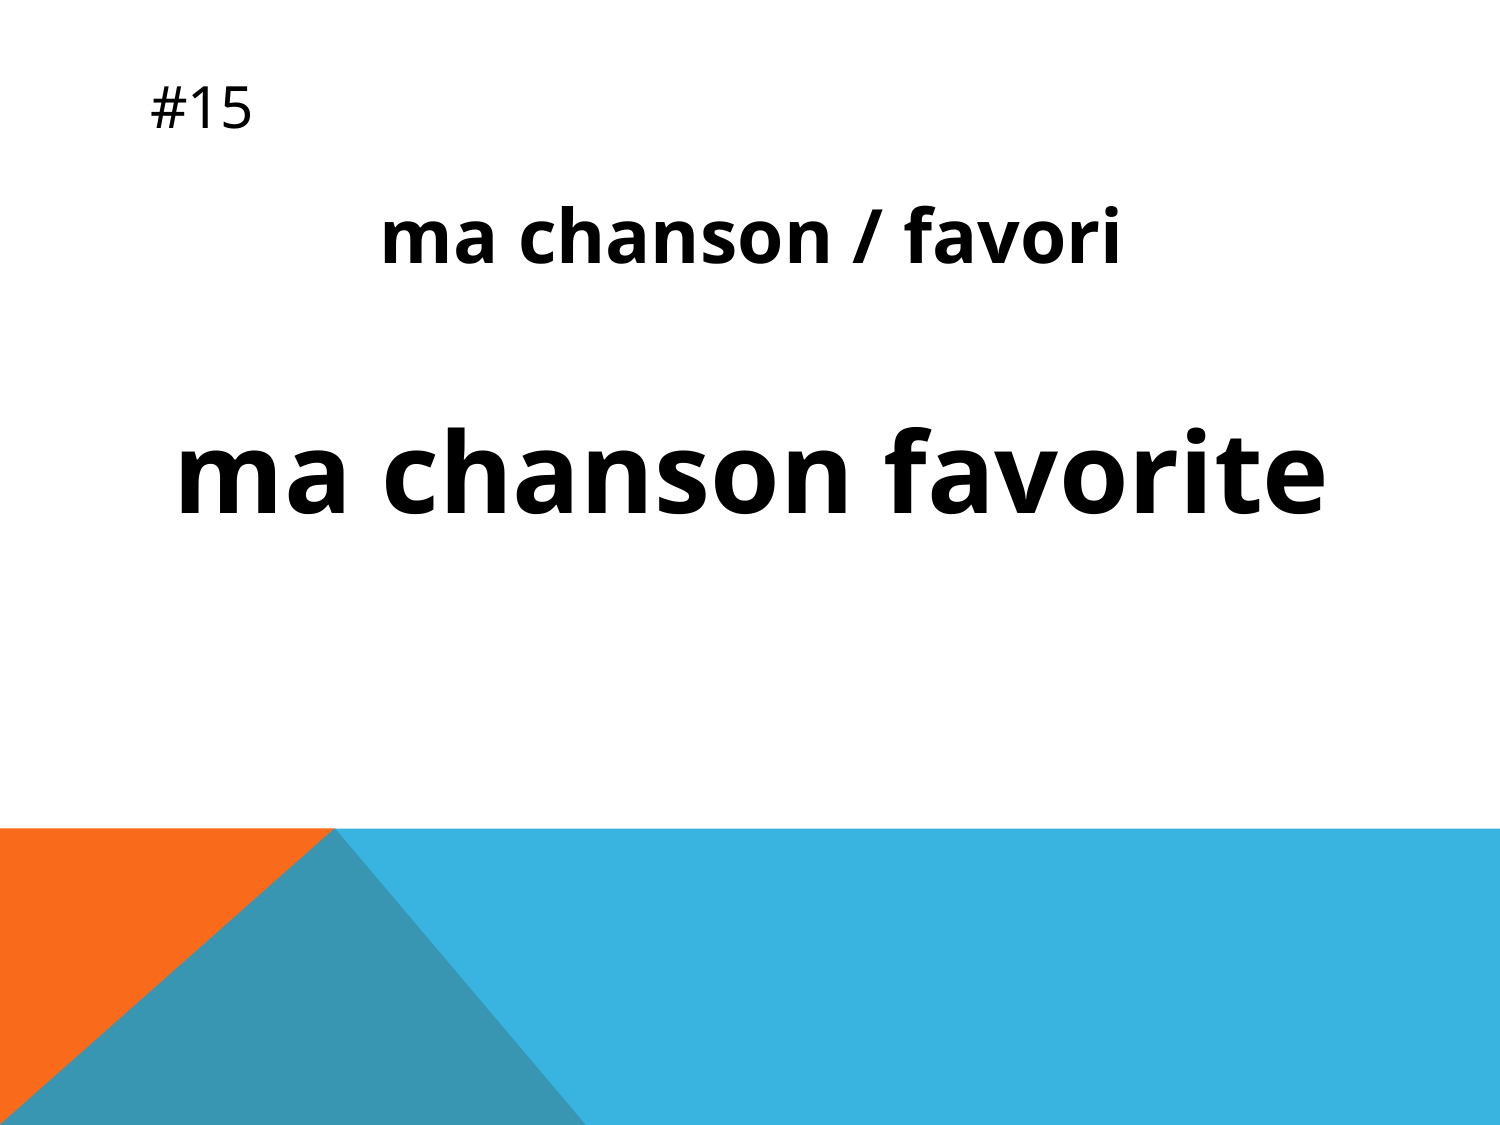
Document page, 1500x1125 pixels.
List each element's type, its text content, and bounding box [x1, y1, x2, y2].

title #15 [135, 60, 1369, 150]
list ma chanson / favori ma chanson favorite [135, 180, 1369, 768]
